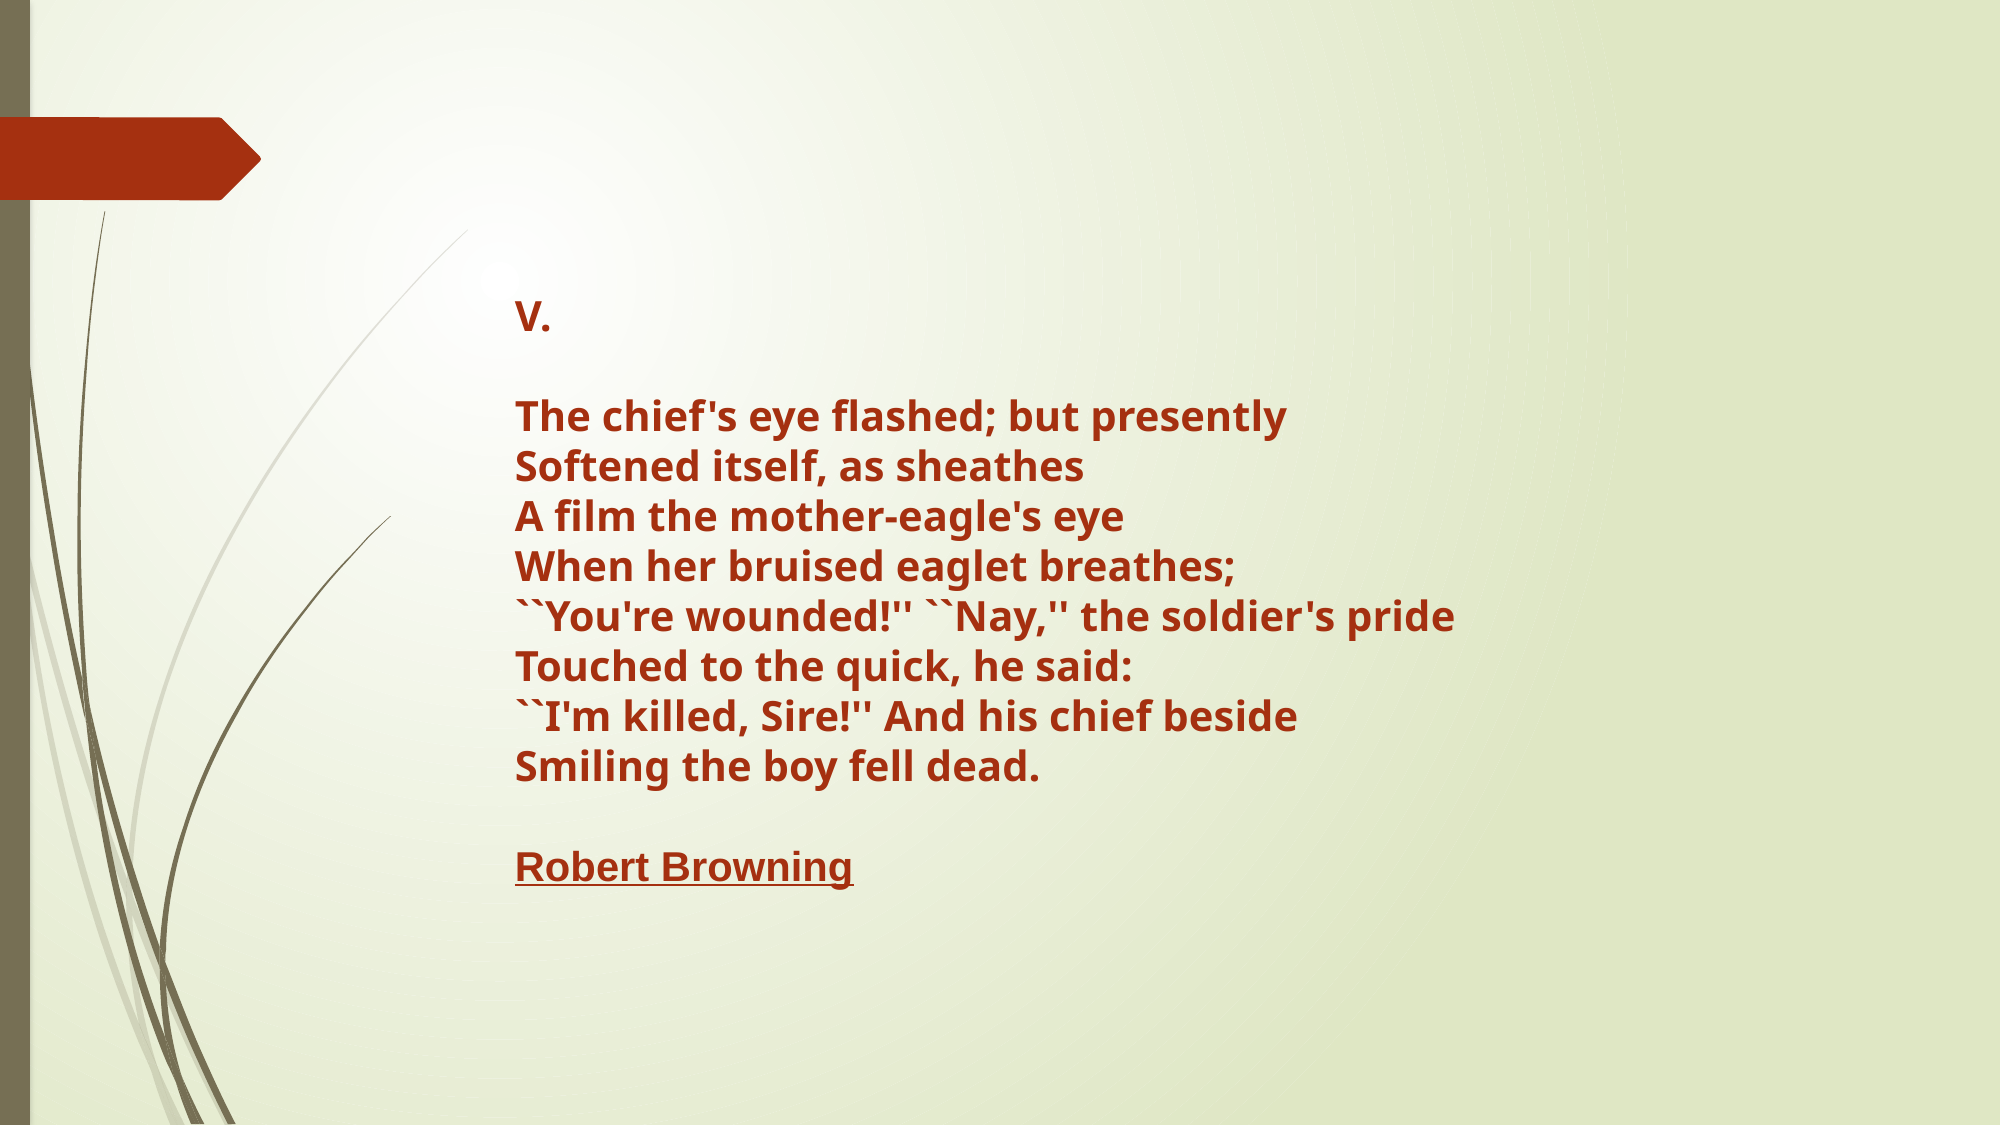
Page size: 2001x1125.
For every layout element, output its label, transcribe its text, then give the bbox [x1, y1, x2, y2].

text_box V. The chief's eye flashed; but presently Softened itself, as sheathes A film the mother-eagle's eye When her bruised eaglet breathes; ``You're wounded!'' ``Nay,'' the soldier's pride Touched to the quick, he said: ``I'm killed, Sire!'' And his chief beside Smiling the boy fell dead. Robert Browning [500, 282, 1590, 898]
